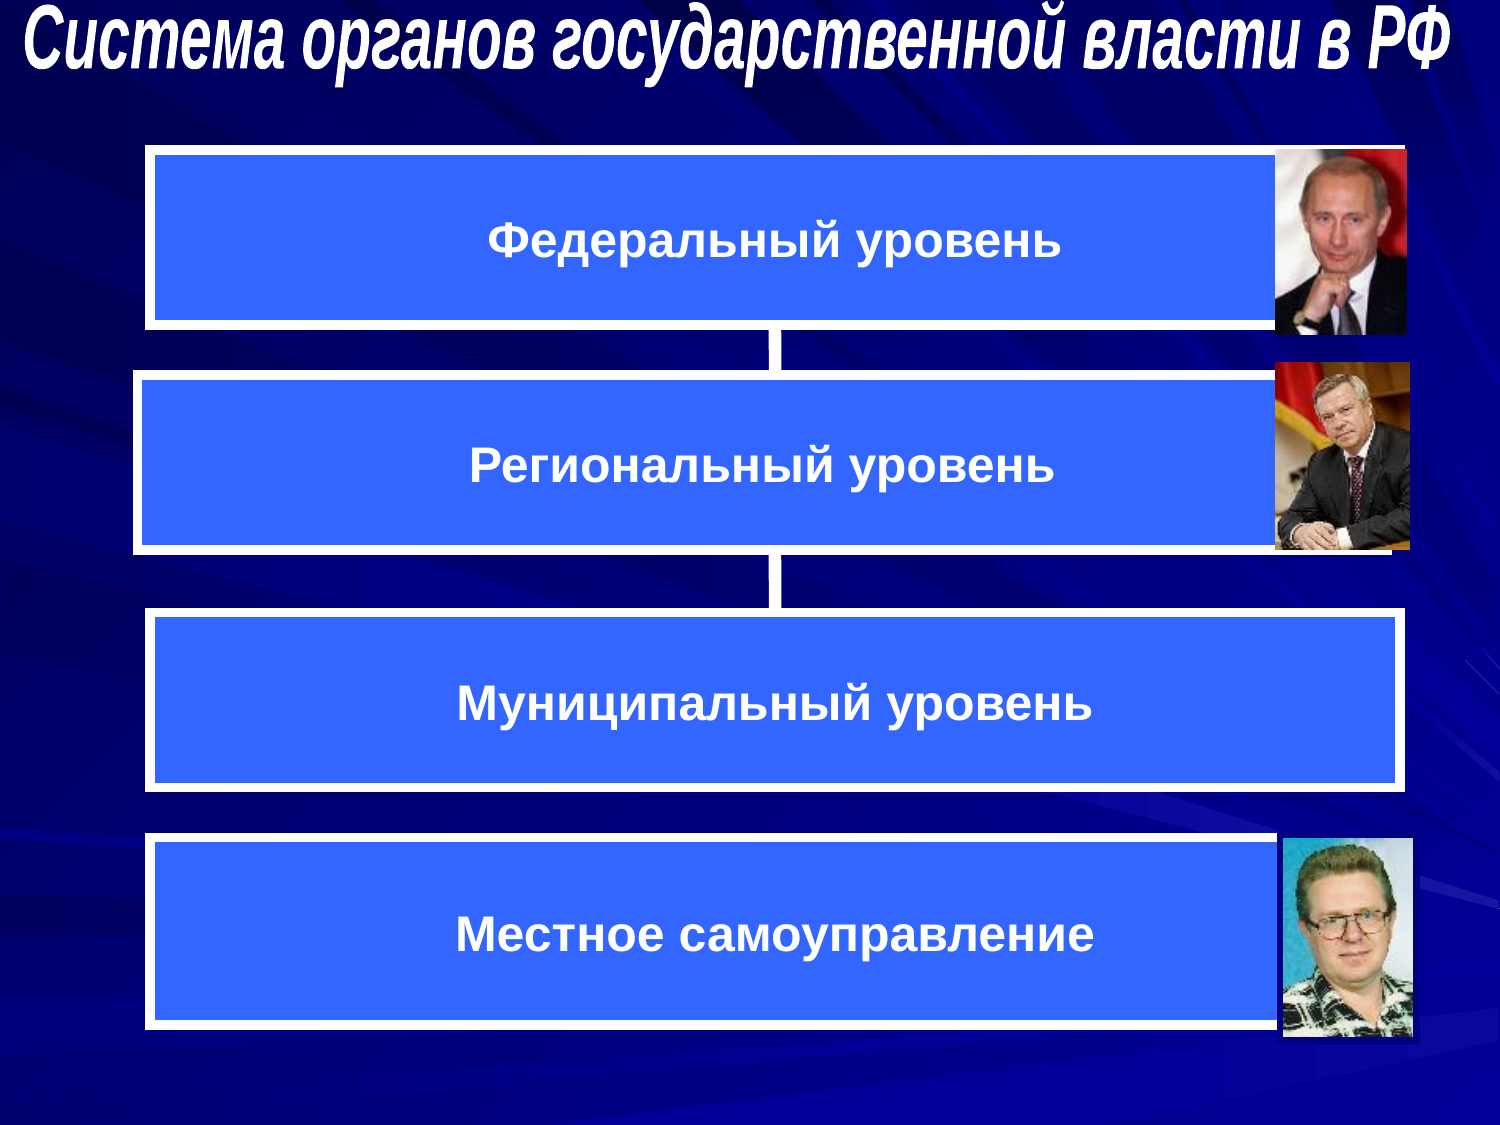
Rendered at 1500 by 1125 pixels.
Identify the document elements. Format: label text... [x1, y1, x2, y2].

text_box Региональный уровень [137, 375, 1274, 550]
picture [1274, 362, 1410, 550]
picture [1274, 149, 1407, 335]
picture [1283, 837, 1414, 1038]
text_box Муниципальный уровень [150, 612, 1400, 788]
text_box Местное самоуправление [150, 837, 1277, 1025]
text_box Федеральный уровень [150, 149, 1274, 325]
